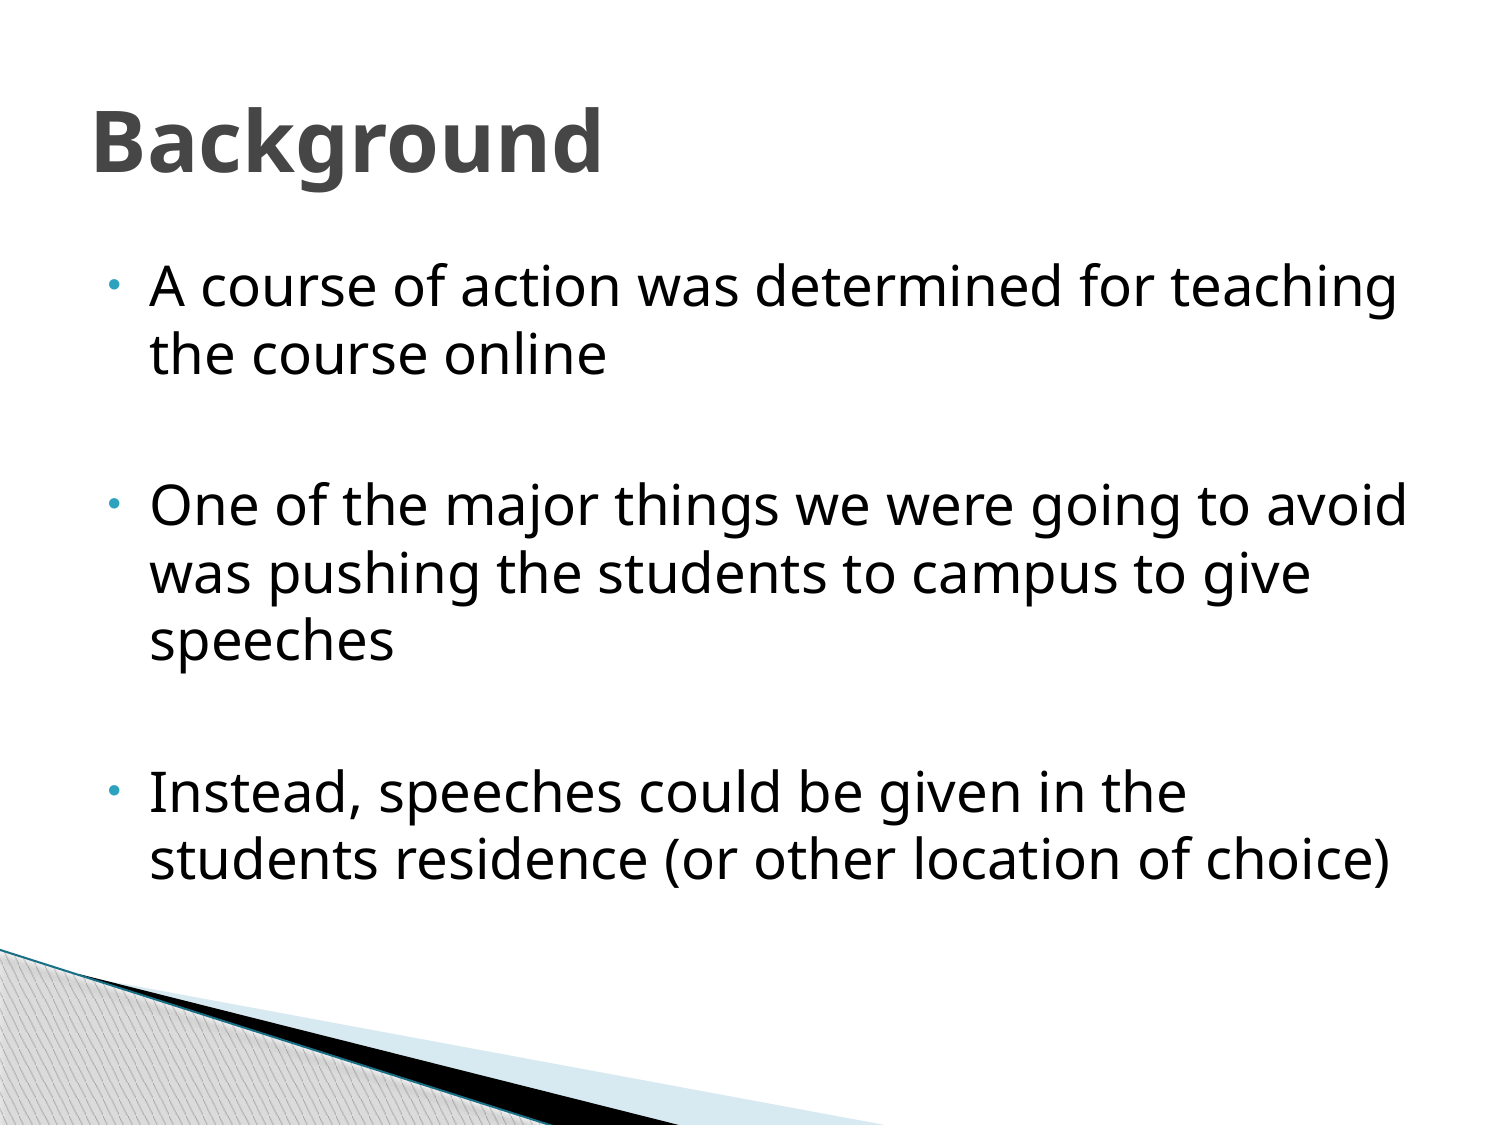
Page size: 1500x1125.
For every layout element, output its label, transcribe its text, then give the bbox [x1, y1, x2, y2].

title Background [75, 45, 1425, 233]
list A course of action was determined for teaching the course online One of the major things we were going to avoid was pushing the students to campus to give speeches Instead, speeches could be given in the students residence (or other location of choice) [75, 243, 1425, 986]
